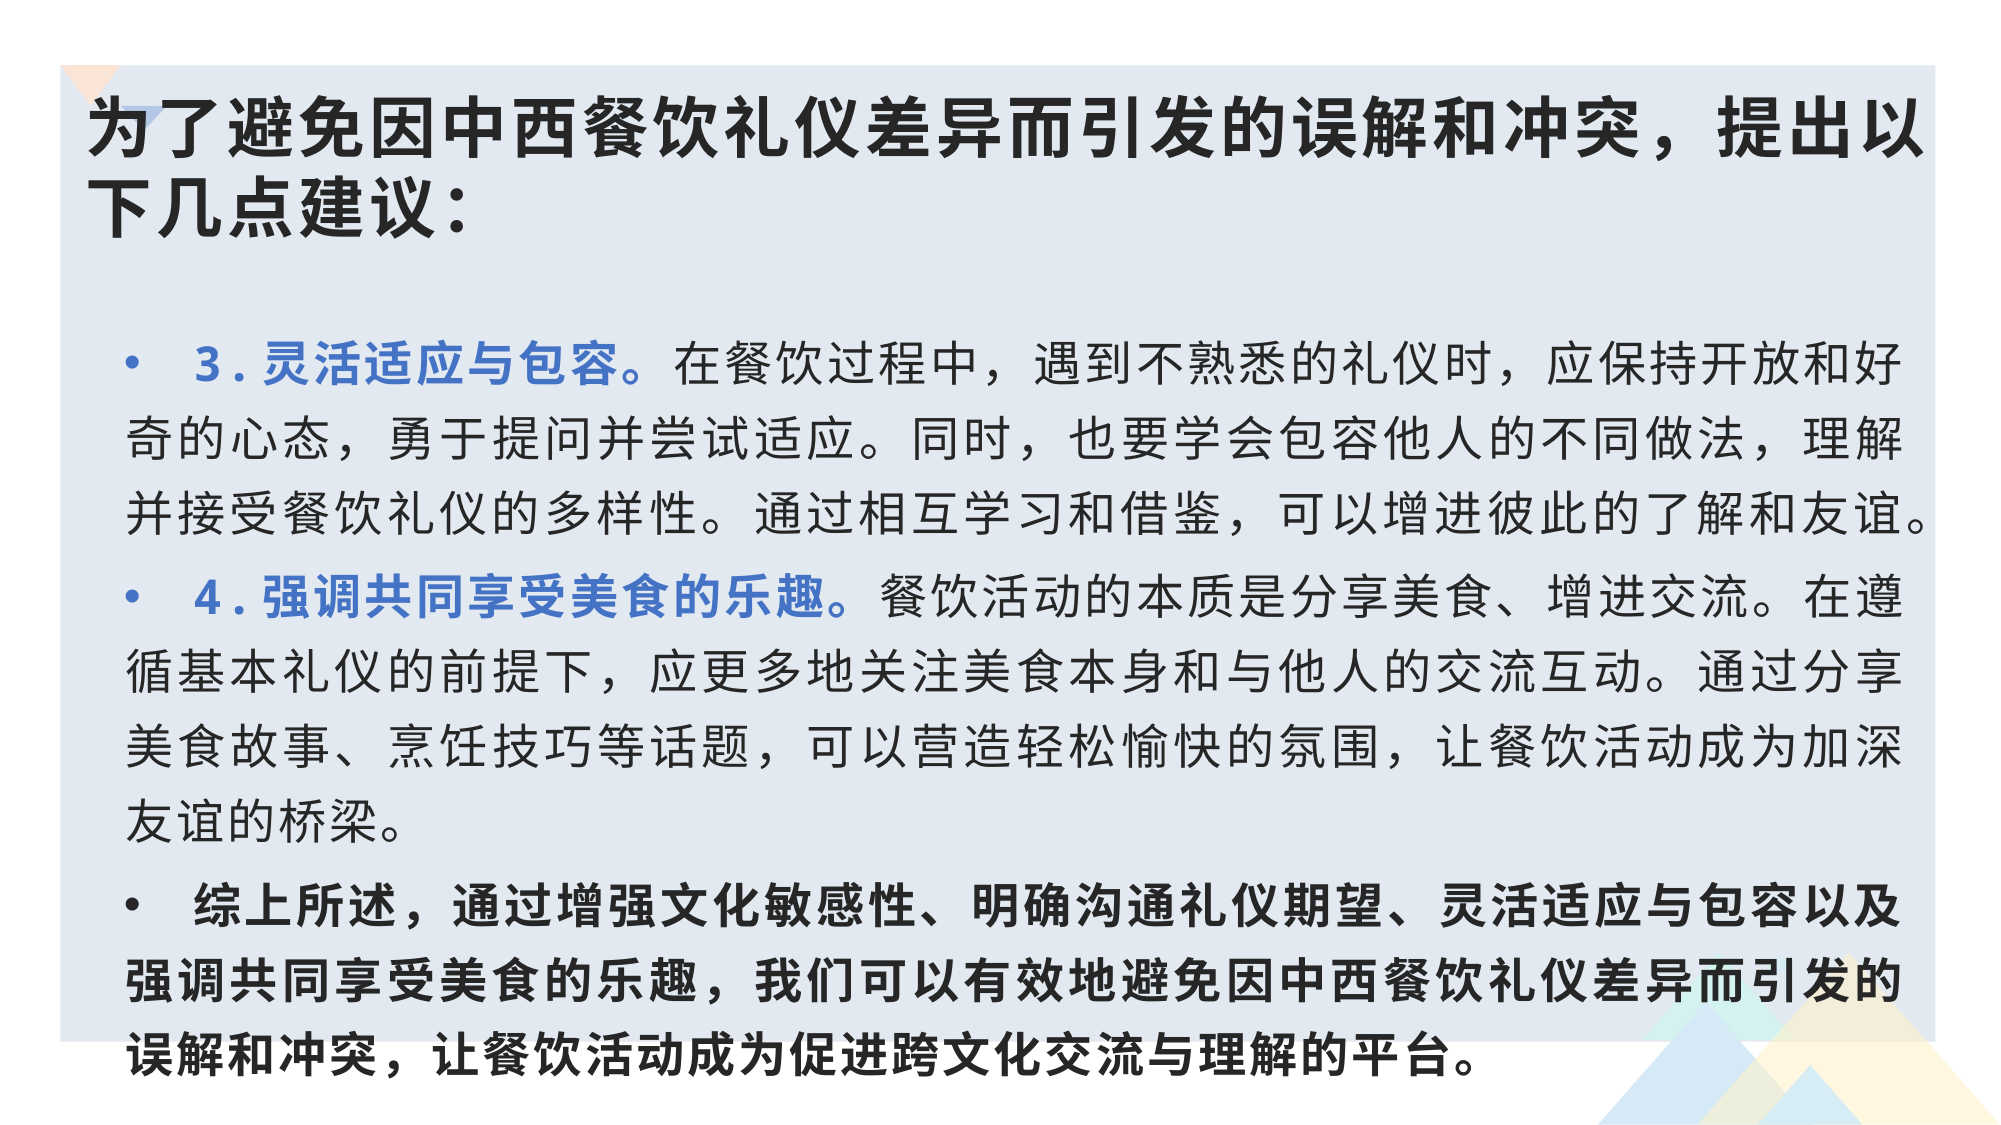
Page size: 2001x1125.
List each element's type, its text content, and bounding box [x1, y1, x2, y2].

list 3.灵活适应与包容。在餐饮过程中，遇到不熟悉的礼仪时，应保持开放和好奇的心态，勇于提问并尝试适应。同时，也要学会包容他人的不同做法，理解并接受餐饮礼仪的多样性。通过相互学习和借鉴，可以增进彼此的了解和友谊。 4.强调共同享受美食的乐趣。餐饮活动的本质是分享美食、增进交流。在遵循基本礼仪的前提下，应更多地关注美食本身和与他人的交流互动。通过分享美食故事、烹饪技巧等话题，可以营造轻松愉快的氛围，让餐饮活动成为加深友谊的桥梁。 综上所述，通过增强文化敏感性、明确沟通礼仪期望、灵活适应与包容以及强调共同享受美食的乐趣，我们可以有效地避免因中西餐饮礼仪差异而引发的误解和冲突，让餐饮活动成为促进跨文化交流与理解的平台。 [70, 308, 1922, 1112]
title 为了避免因中西餐饮礼仪差异而引发的误解和冲突，提出以下几点建议： [70, 145, 2000, 265]
